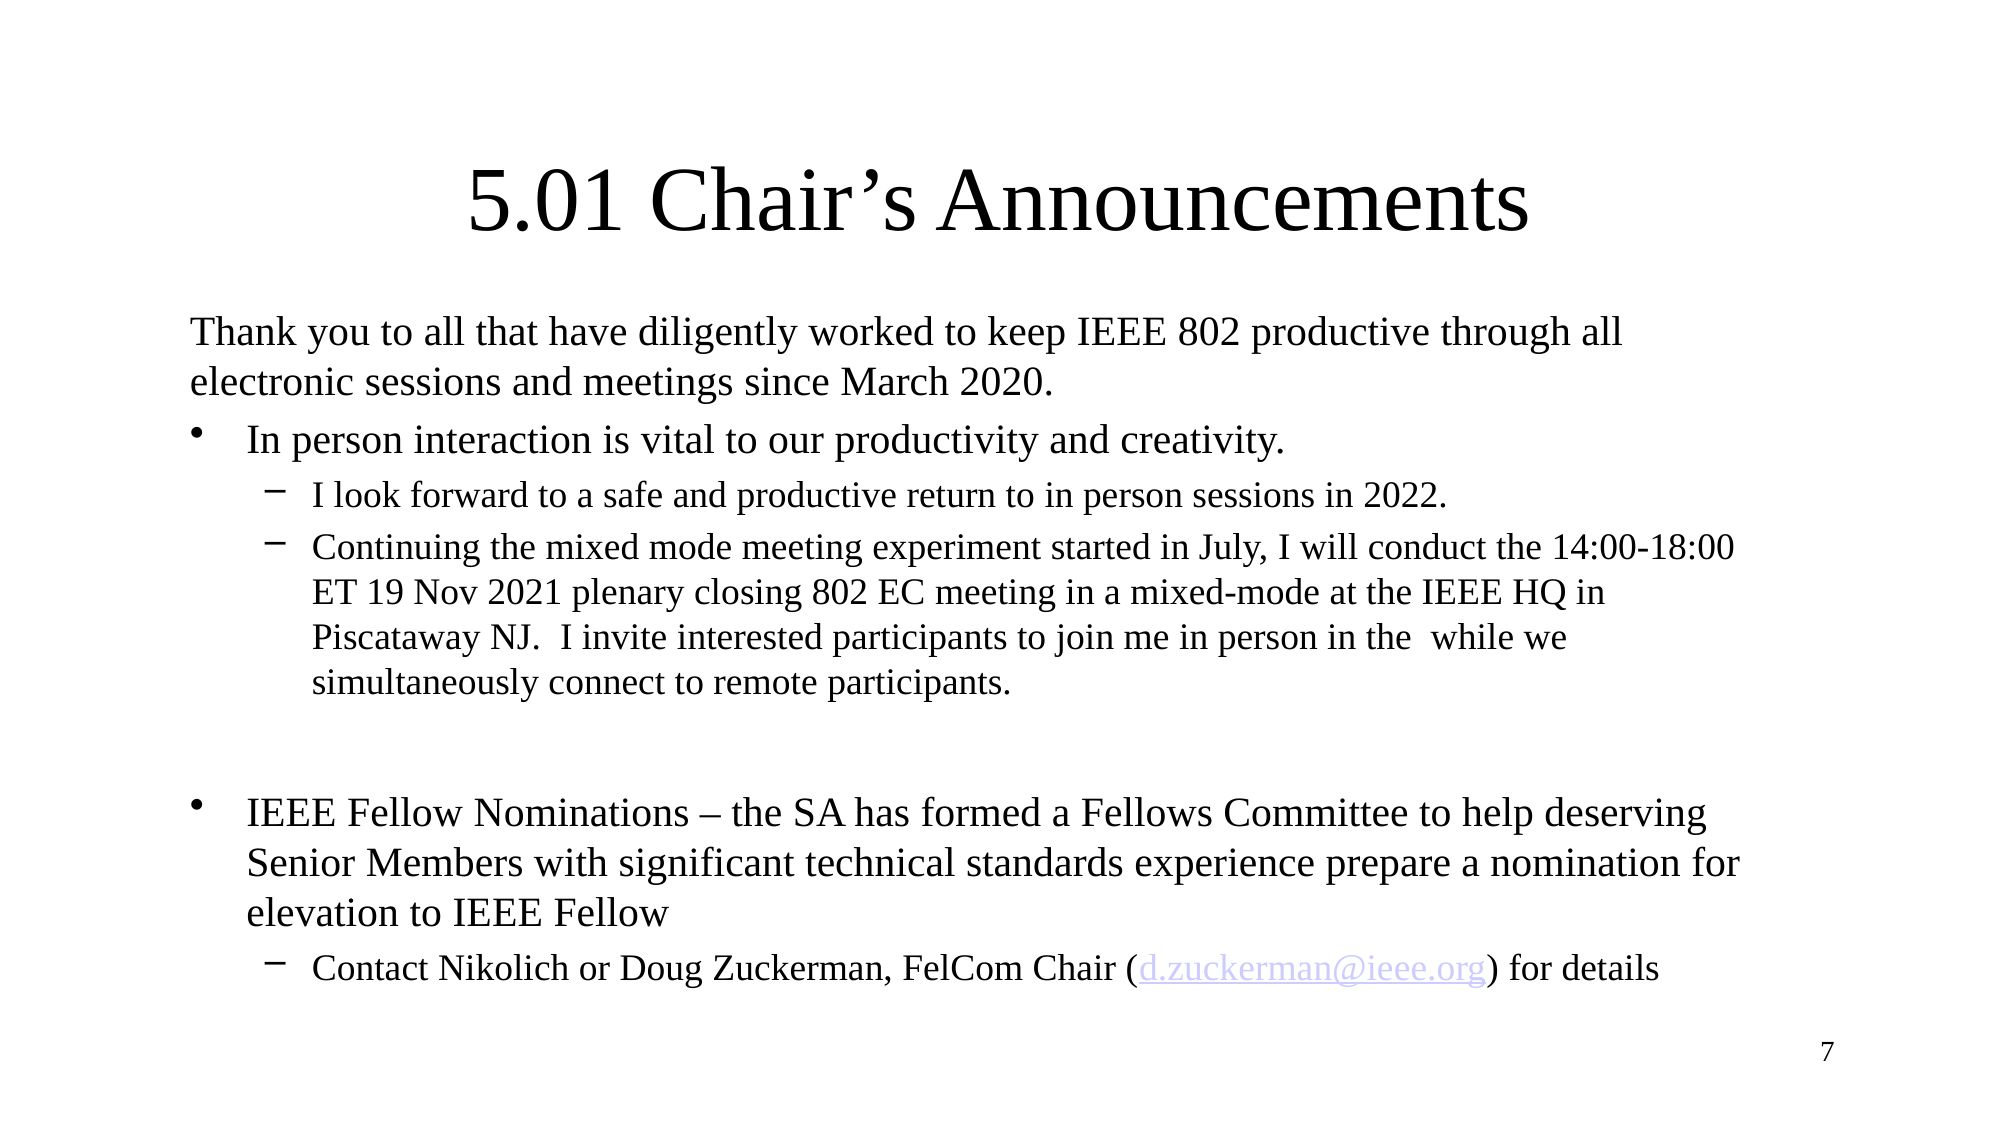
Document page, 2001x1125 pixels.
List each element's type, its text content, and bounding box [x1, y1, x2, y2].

slide_number 7 [1433, 1024, 1851, 1101]
title 5.01 Chair’s Announcements [149, 99, 1851, 288]
list Thank you to all that have diligently worked to keep IEEE 802 productive through all electronic sessions and meetings since March 2020. In person interaction is vital to our productivity and creativity. I look forward to a safe and productive return to in person sessions in 2022. Continuing the mixed mode meeting experiment started in July, I will conduct the 14:00-18:00 ET 19 Nov 2021 plenary closing 802 EC meeting in a mixed-mode at the IEEE HQ in Piscataway NJ. I invite interested participants to join me in person in the while we simultaneously connect to remote participants. IEEE Fellow Nominations – the SA has formed a Fellows Committee to help deserving Senior Members with significant technical standards experience prepare a nomination for elevation to IEEE Fellow Contact Nikolich or Doug Zuckerman, FelCom Chair (d.zuckerman@ieee.org) for details [174, 296, 1788, 972]
